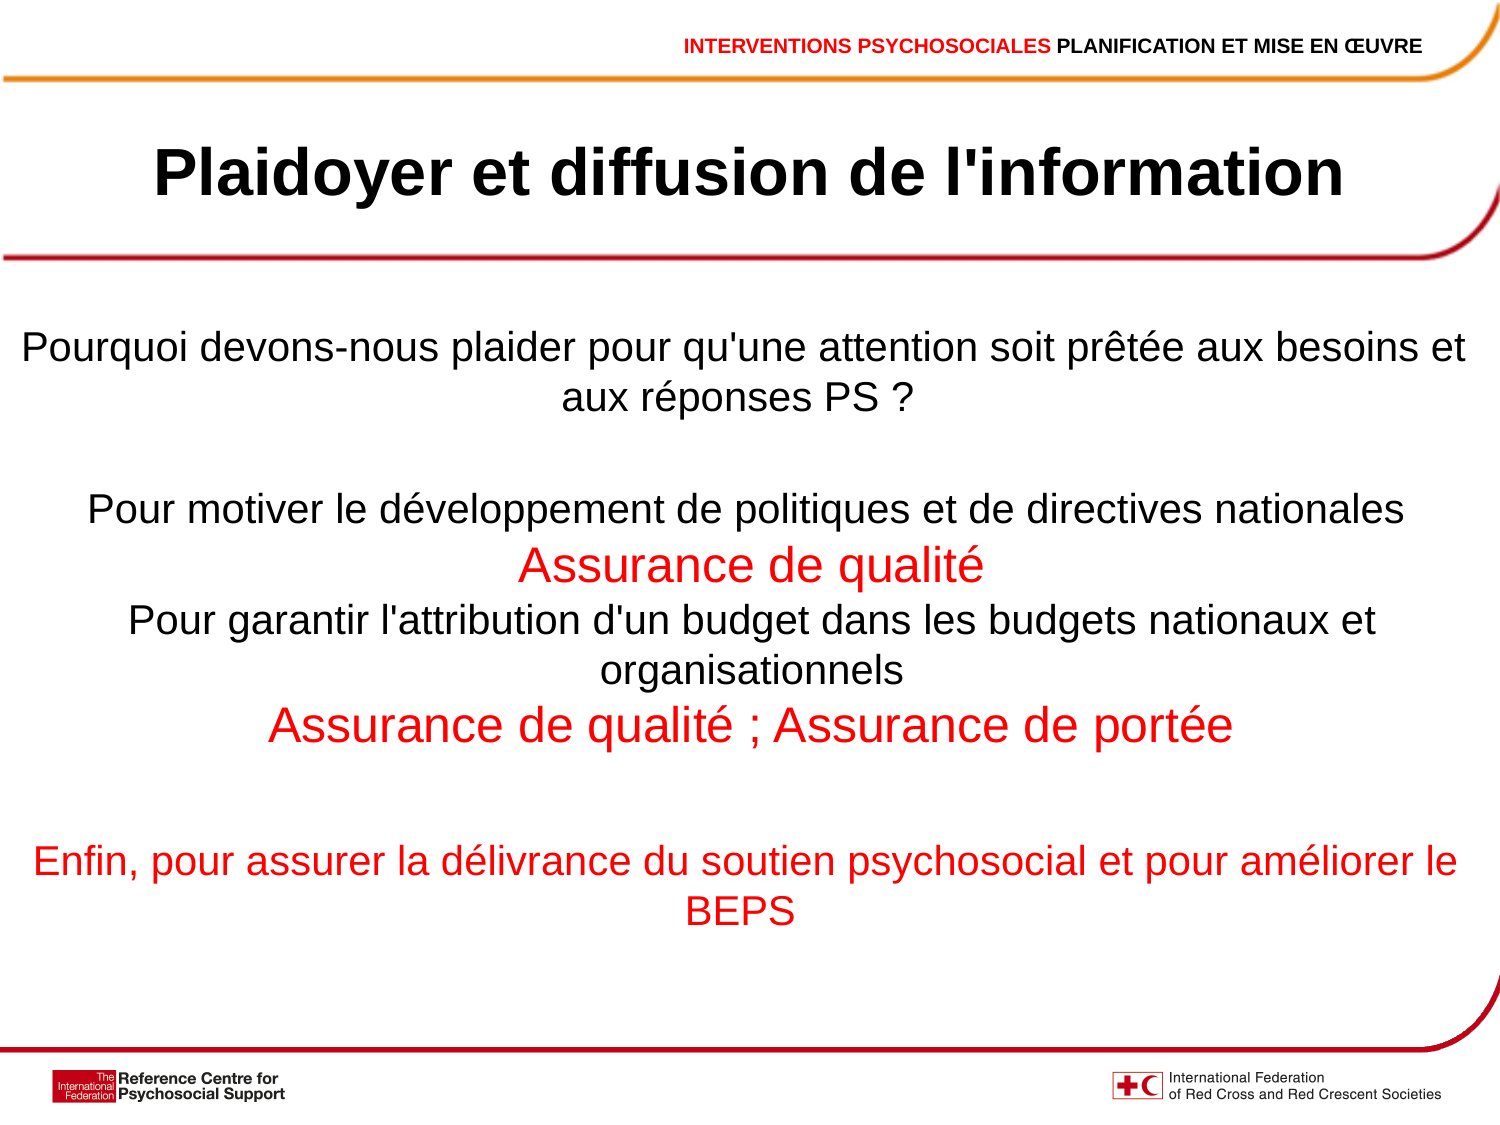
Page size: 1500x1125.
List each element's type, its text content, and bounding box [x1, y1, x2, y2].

picture [0, 0, 1500, 265]
text_box Pour motiver le développement de politiques et de directives nationales Assurance de qualité Pour garantir l'attribution d'un budget dans les budgets nationaux et organisationnels Assurance de qualité ; Assurance de portée [6, 474, 1498, 760]
text_box Enfin, pour assurer la délivrance du soutien psychosocial et pour améliorer le BEPS [0, 826, 1498, 941]
text_box Pourquoi devons-nous plaider pour qu'une attention soit prêtée aux besoins et aux réponses PS ? [0, 312, 1493, 428]
picture [0, 974, 1500, 1125]
